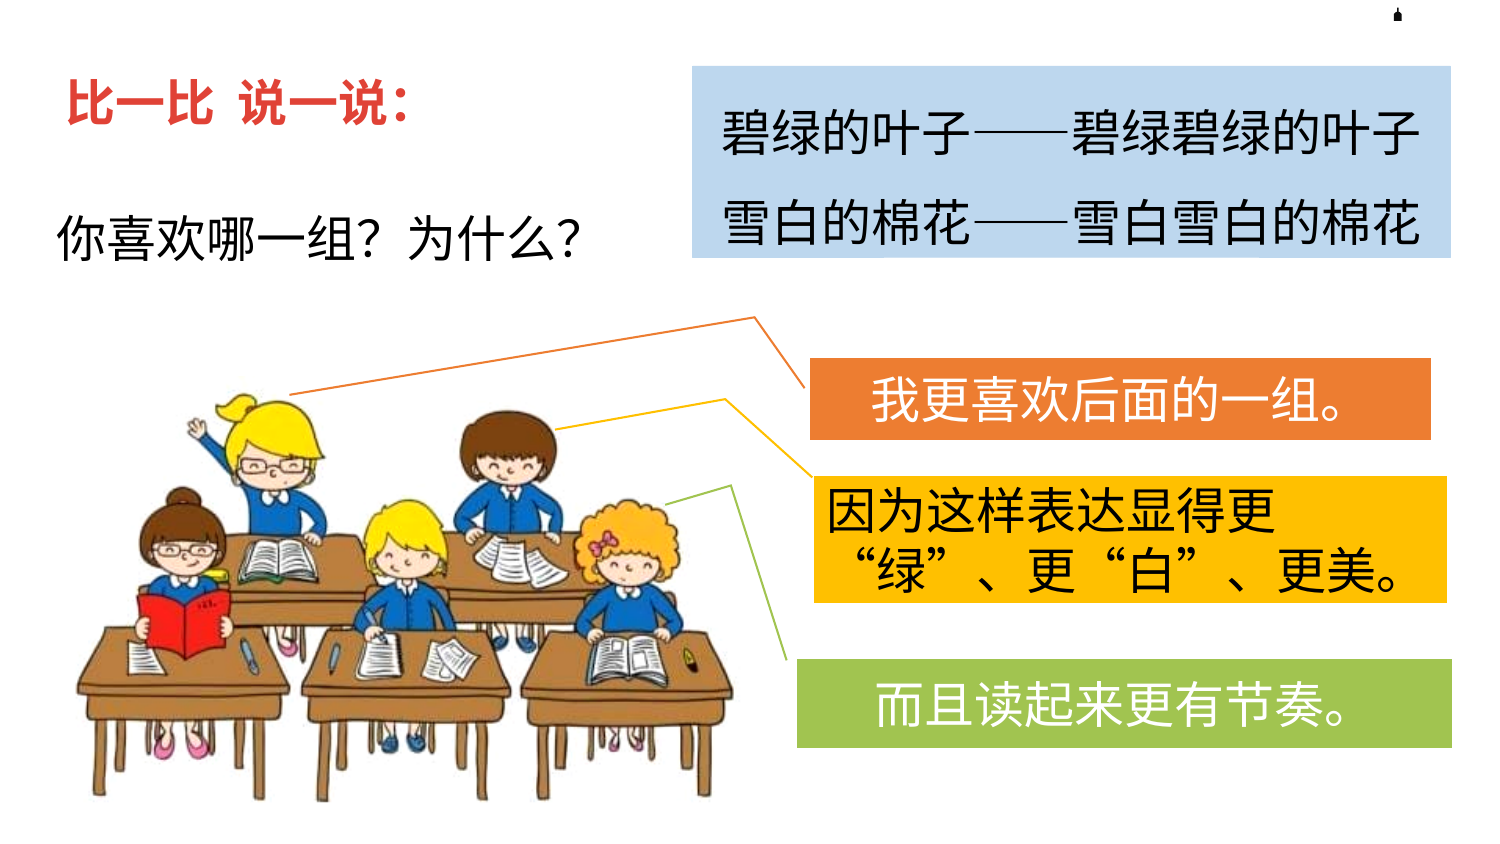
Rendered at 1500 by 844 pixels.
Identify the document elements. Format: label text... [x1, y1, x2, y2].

text_box 因为这样表达显得更“绿”、更“白”、更美。 [814, 476, 1447, 603]
text_box 而且读起来更有节奏。 [759, 570, 788, 661]
text_box 你喜欢哪一组？为什么？ [44, 183, 737, 273]
picture [50, 376, 759, 818]
text_box 比一比 说一说： [54, 65, 450, 138]
text_box 我更喜欢后面的一组。 [396, 316, 806, 389]
text_box 我更喜欢后面的一组。 [810, 358, 1431, 440]
text_box 而且读起来更有节奏。 [797, 659, 1452, 748]
text_box 碧绿的叶子——碧绿碧绿的叶子 雪白的棉花——雪白雪白的棉花 [692, 65, 1451, 258]
text_box 因为这样表达显得更“绿”、更“白”、更美。 [759, 428, 813, 479]
